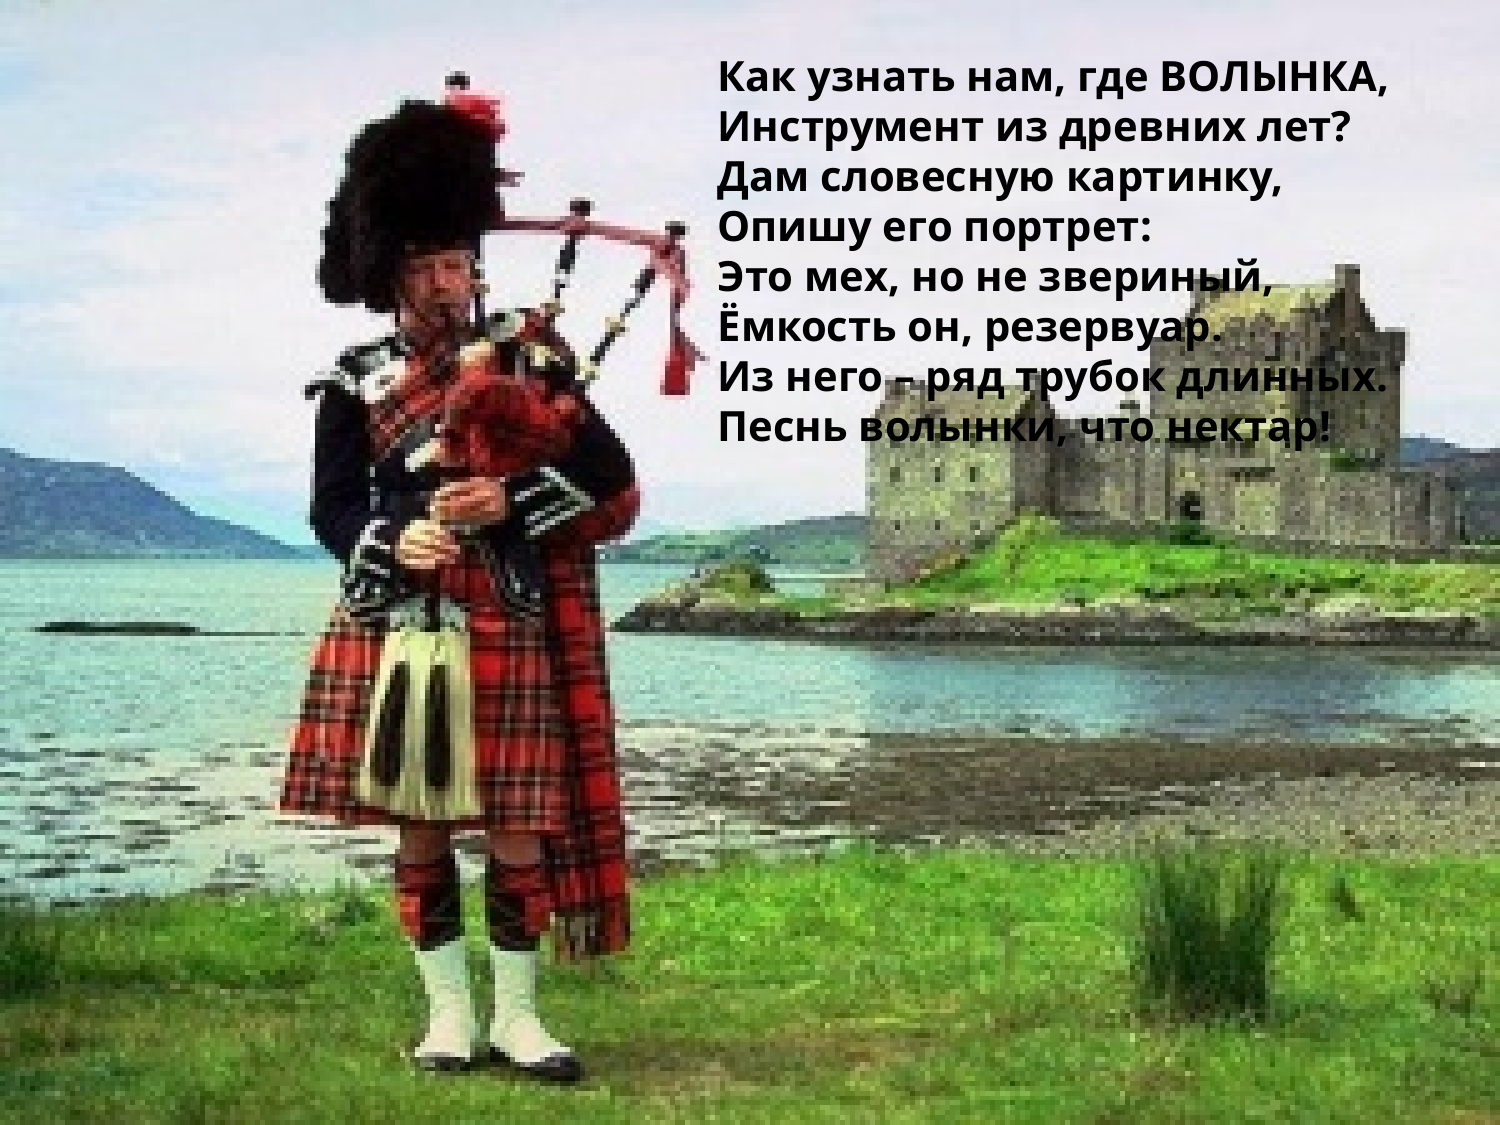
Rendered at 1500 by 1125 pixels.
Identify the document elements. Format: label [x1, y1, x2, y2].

list [0, 0, 1500, 1125]
